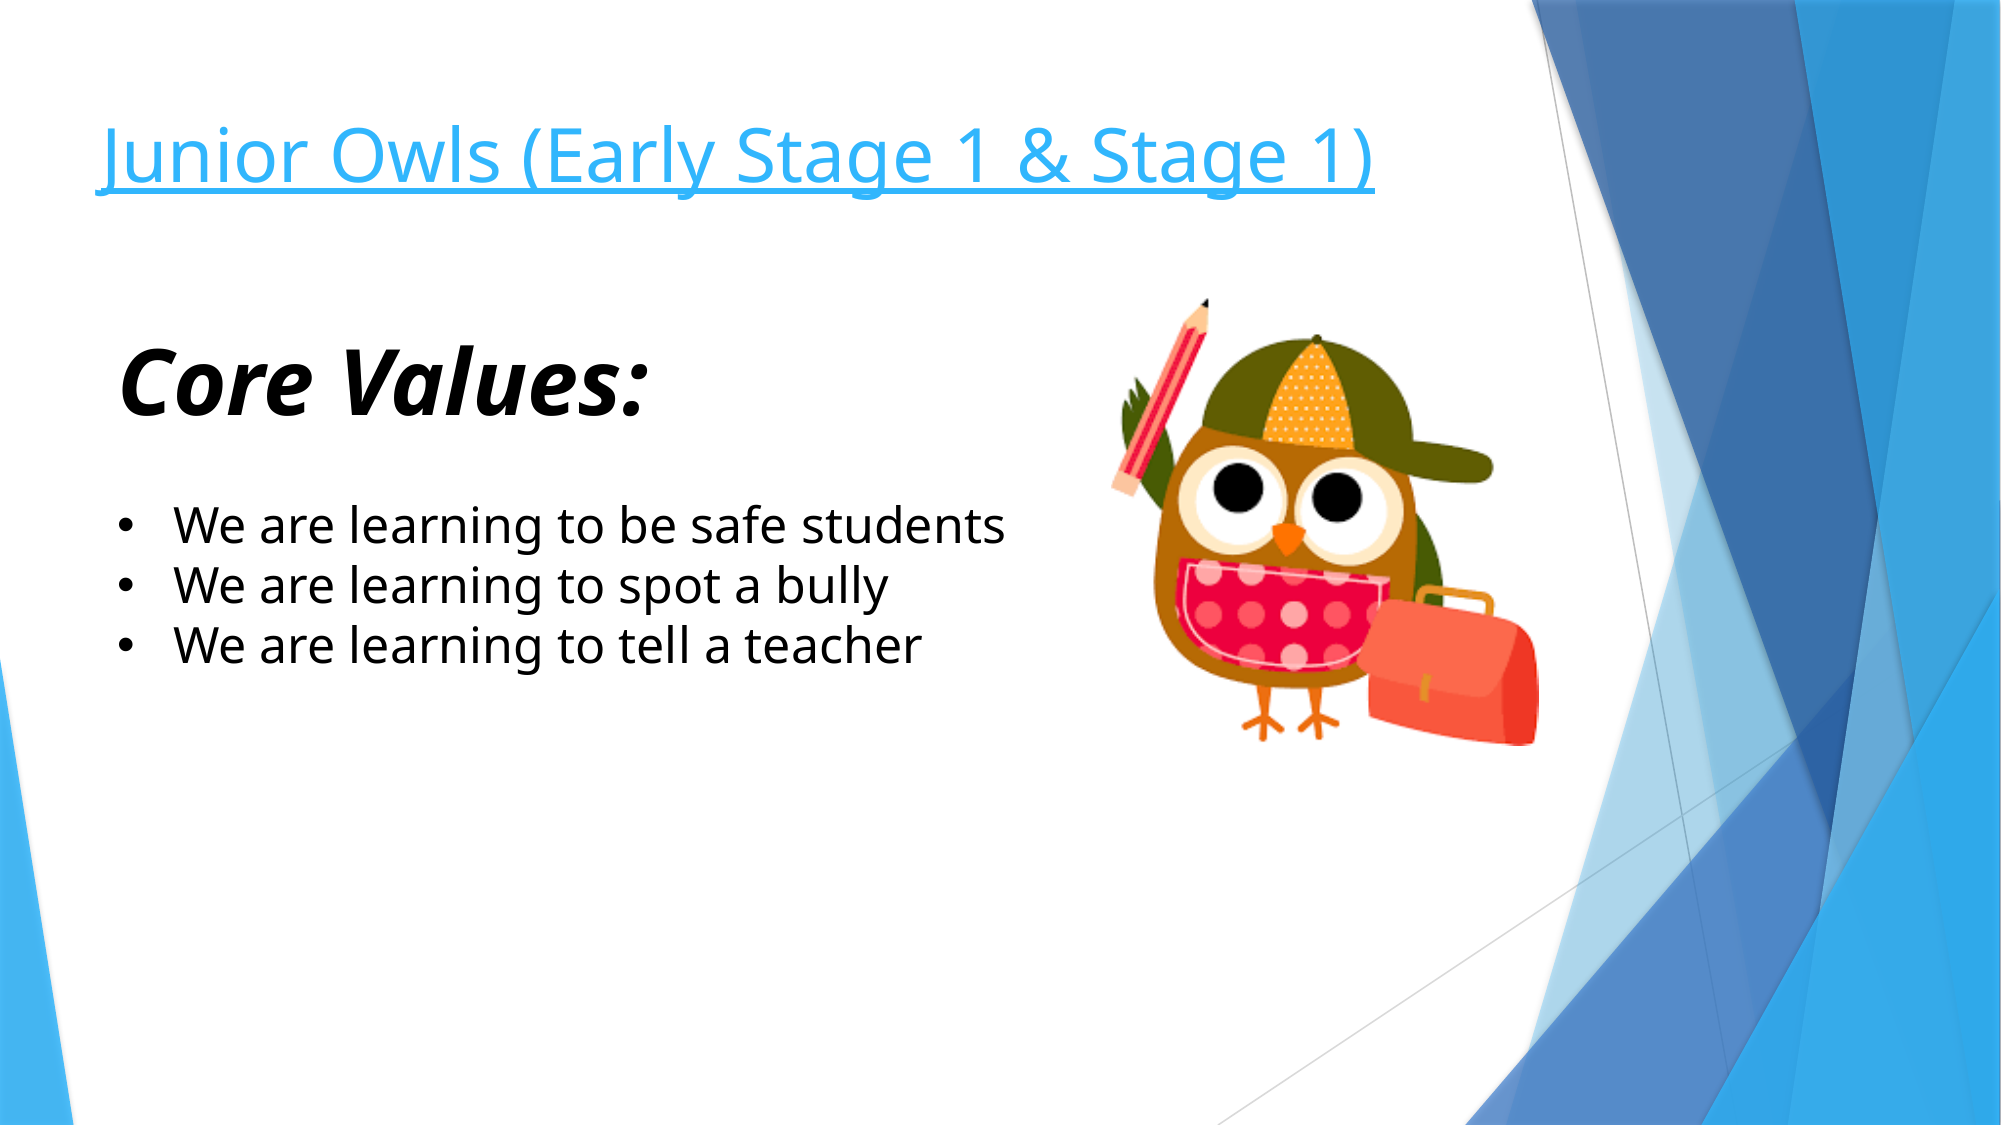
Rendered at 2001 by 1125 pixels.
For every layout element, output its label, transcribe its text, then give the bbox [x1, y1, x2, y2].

text_box Core Values: We are learning to be safe students We are learning to spot a bully We are learning to tell a teacher [102, 316, 1106, 742]
picture [1111, 297, 1539, 747]
title Junior Owls (Early Stage 1 & Stage 1) [86, 99, 1497, 317]
